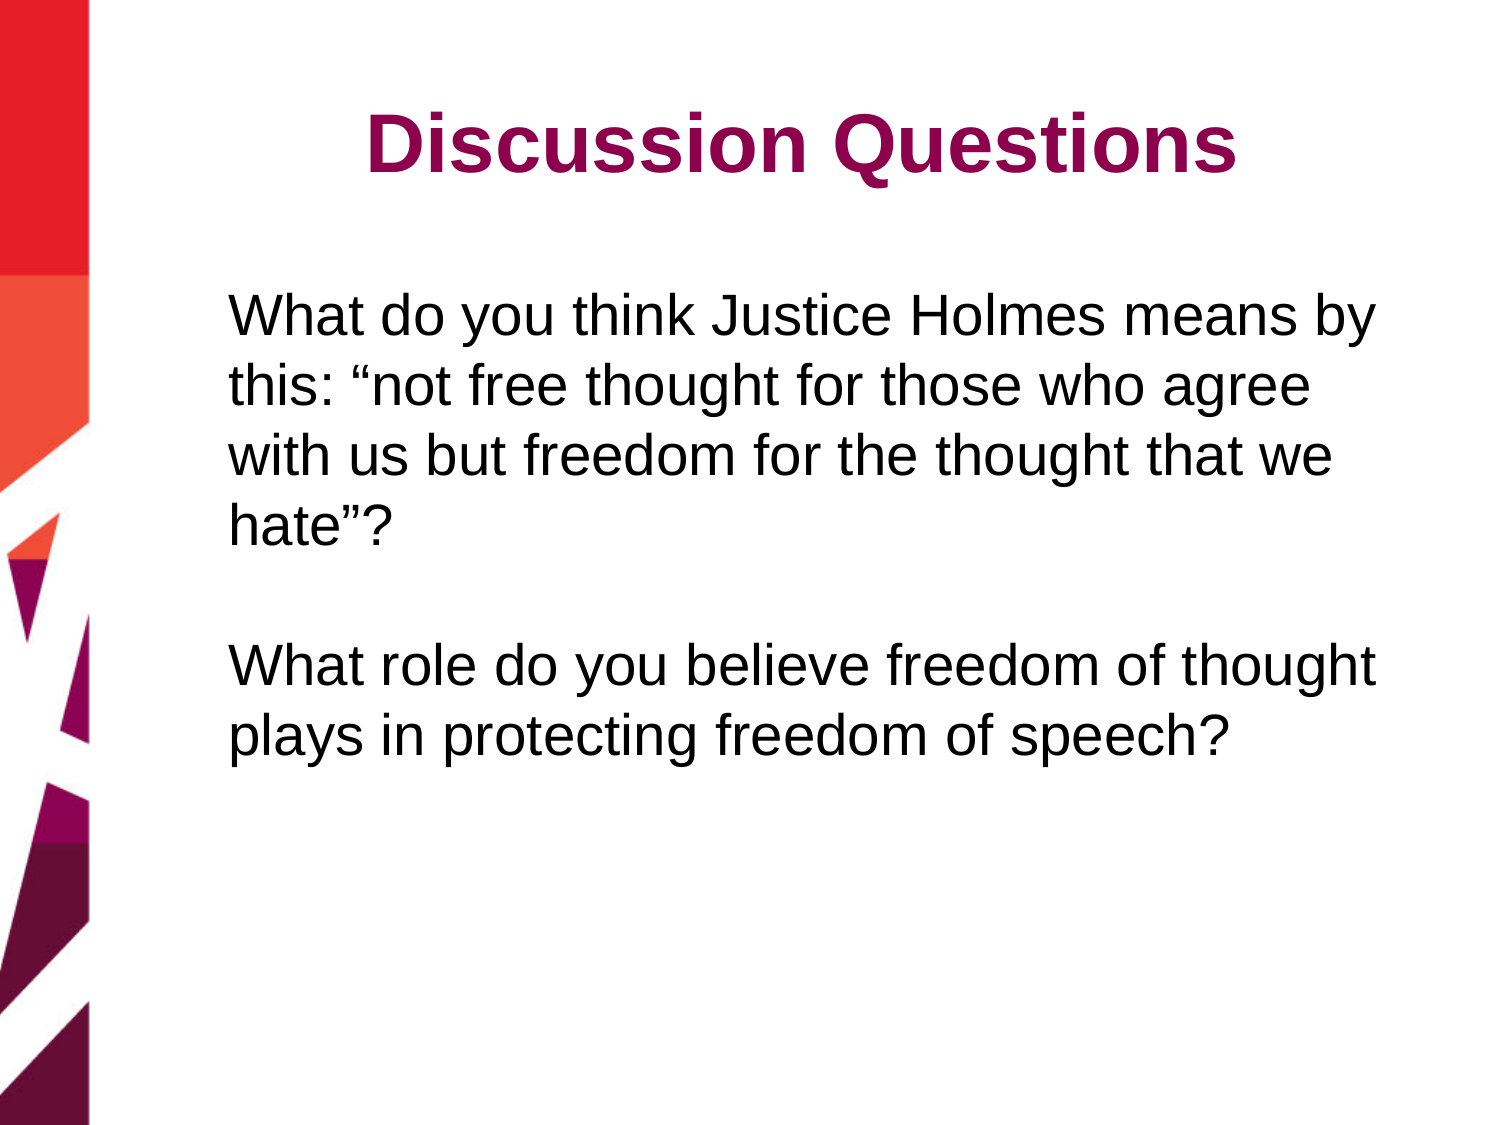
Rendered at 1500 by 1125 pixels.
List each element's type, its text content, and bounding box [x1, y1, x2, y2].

list What do you think Justice Holmes means by this: “not free thought for those who agree with us but freedom for the thought that we hate”? What role do you believe freedom of thought plays in protecting freedom of speech? [180, 262, 1425, 1005]
picture [0, 0, 91, 1125]
title Discussion Questions [180, 45, 1425, 233]
